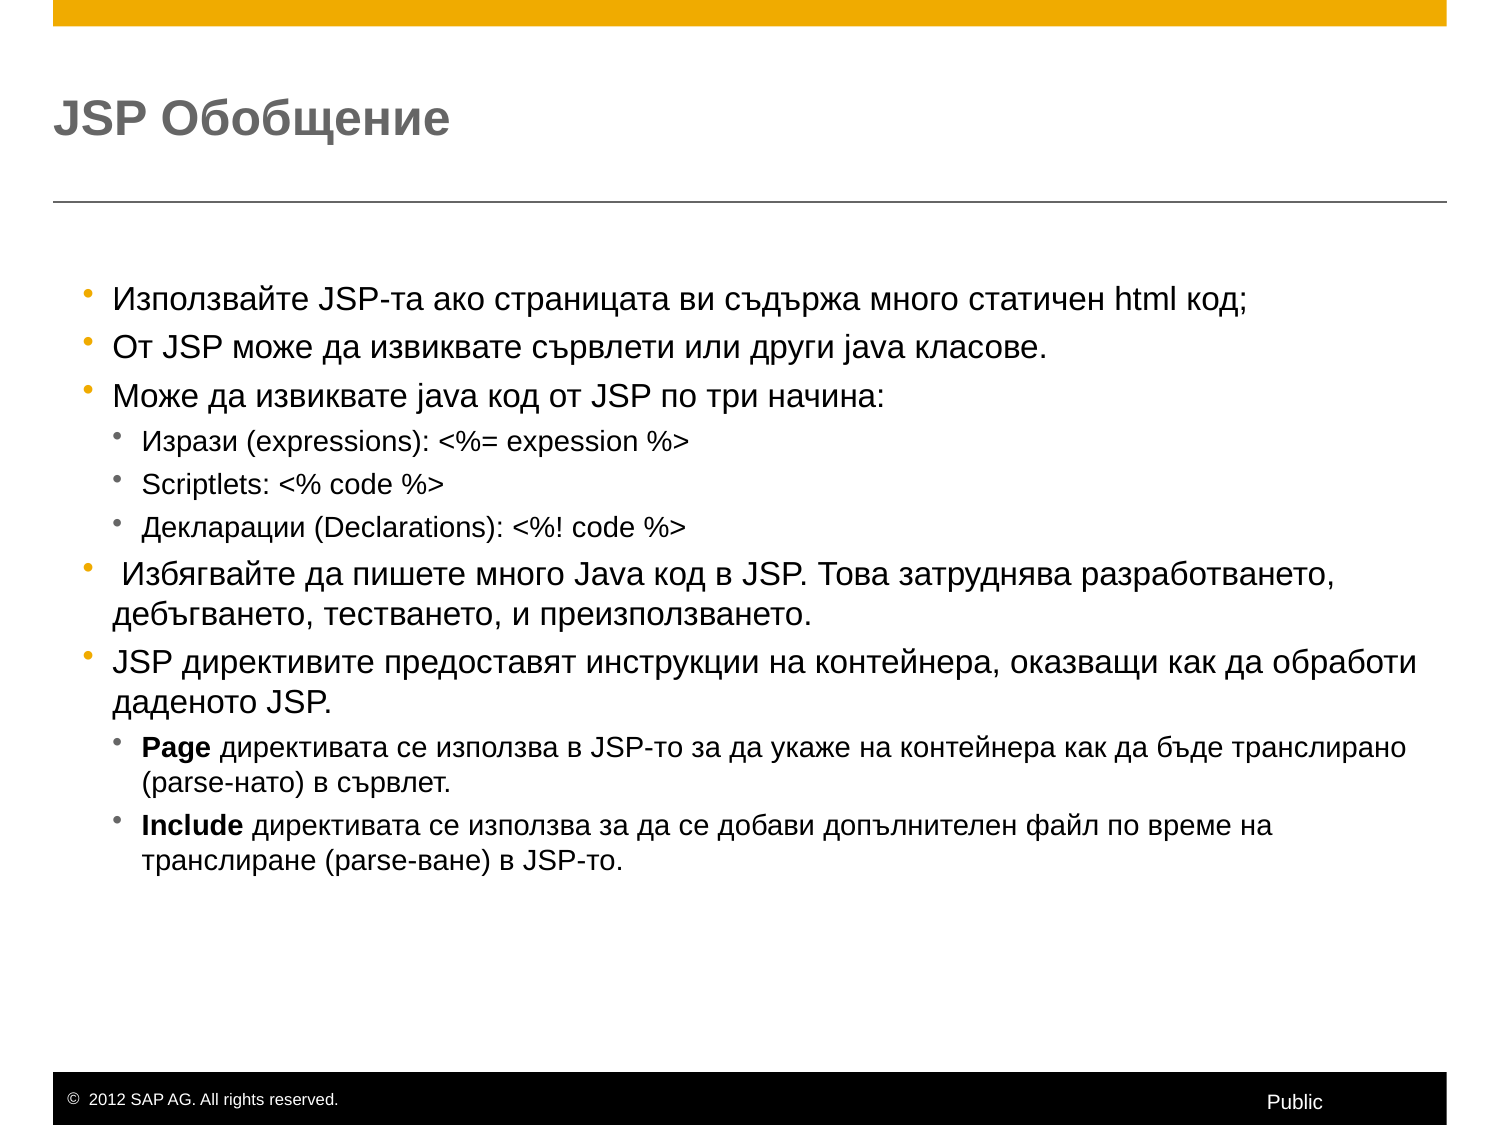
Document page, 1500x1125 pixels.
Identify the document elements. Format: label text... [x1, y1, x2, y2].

title JSP Обобщение [53, 53, 1447, 178]
list Използвайте JSP-та ако страницата ви съдържа много статичен html код; От JSP може да извиквате сървлети или други java класове. Може да извиквате java код от JSP по три начина: Изрази (expressions): <%= expession %> Scriptlets: <% code %> Декларации (Declarations): <%! code %> Избягвайте да пишете много Java код в JSP. Това затруднява разработването, дебъгването, тестването, и преизползването. JSP директивите предоставят инструкции на контейнера, оказващи как да обработи даденото JSP. Page директивата се използва в JSP-то за да укаже на контейнера как да бъде транслирано (parse-нато) в сървлет. Include директивата се използва за да се добави допълнителен файл по време на транслиране (parse-ване) в JSP-то. [53, 277, 1447, 998]
